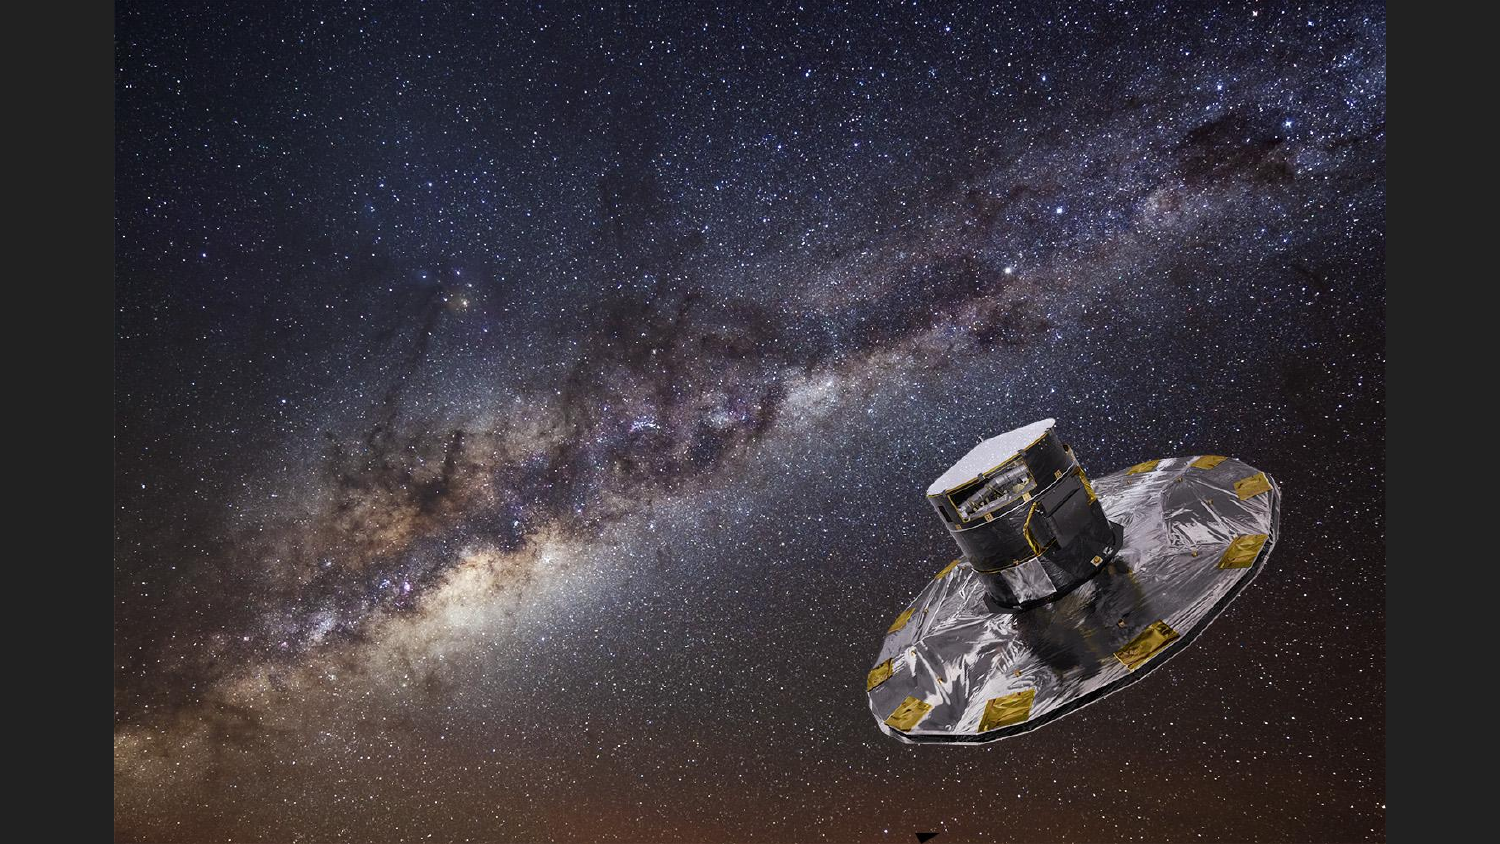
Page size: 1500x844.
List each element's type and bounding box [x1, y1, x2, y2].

picture [113, 0, 1387, 844]
